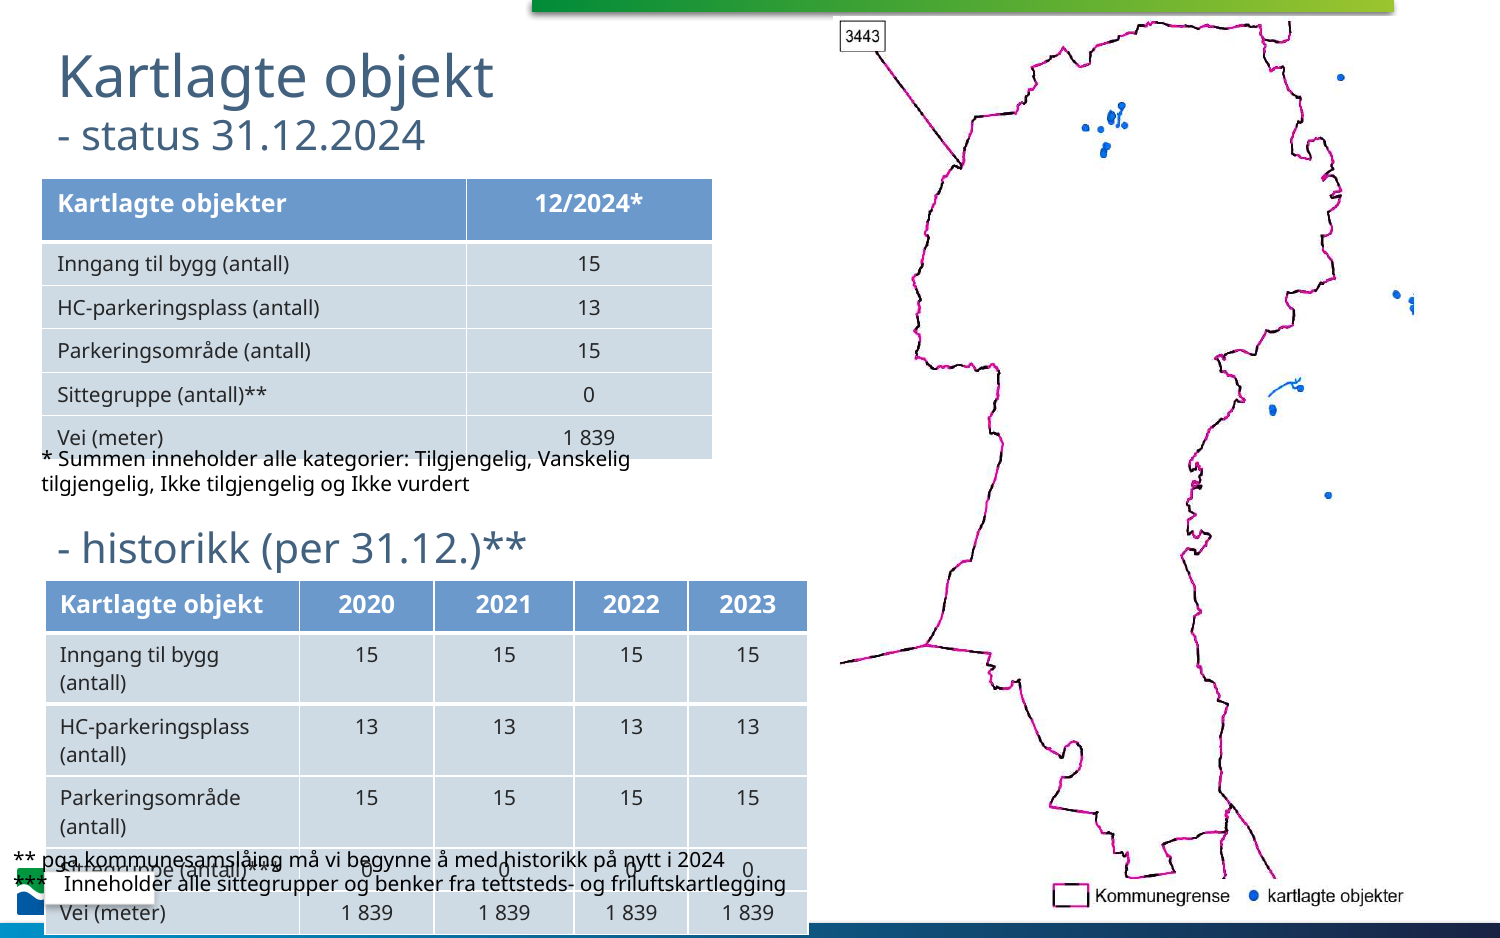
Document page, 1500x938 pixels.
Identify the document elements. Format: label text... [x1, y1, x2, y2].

table_cell Parkeringsområde (antall) [42, 329, 466, 372]
table_cell Inngang til bygg (antall) [42, 244, 466, 285]
table_header 2021 [435, 581, 573, 631]
table_cell 15 [300, 635, 433, 702]
table_cell 15 [575, 777, 687, 838]
table_cell 15 [467, 244, 712, 285]
table_cell 15 [689, 635, 807, 702]
table_header 12/2024* [467, 179, 712, 240]
table_cell 13 [435, 706, 573, 775]
table_cell 1 839 [435, 904, 573, 934]
table_cell 13 [575, 706, 687, 775]
table_cell 13 [689, 706, 807, 775]
table_cell 13 [300, 706, 433, 775]
table_header Kartlagte objekter [42, 179, 466, 240]
text_box * Summen inneholder alle kategorier: Tilgjengelig, Vanskelig tilgjengelig, Ikke tilgjengelig og Ikke vurdert [26, 438, 711, 504]
table_header 2020 [300, 581, 433, 631]
text_box - historikk (per 31.12.)** [42, 496, 828, 580]
table_cell 15 [467, 329, 712, 372]
text_box Kartlagte objekt - status 31.12.2024 [42, 24, 828, 167]
table_cell 15 [575, 635, 687, 702]
table_cell 1 839 [689, 892, 807, 934]
table_cell Parkeringsområde (antall) [46, 777, 299, 838]
text_box ** pga kommunesamslåing må vi begynne å med historikk på nytt i 2024 *** Inneholder alle sittegrupper og benker fra tettsteds- og friluftskartlegging [0, 838, 802, 904]
table_cell Sittegruppe (antall)** [42, 373, 466, 415]
table_header 2022 [575, 581, 687, 631]
table_header Kartlagte objekt [46, 581, 299, 631]
table_cell 1 839 [300, 904, 433, 934]
table_cell 15 [435, 635, 573, 702]
table_cell 1 839 [467, 416, 712, 459]
table_cell 13 [467, 286, 712, 328]
table_cell HC-parkeringsplass (antall) [42, 286, 466, 328]
table_cell Inngang til bygg (antall) [46, 635, 299, 702]
table_header 2023 [689, 581, 807, 631]
table_cell HC-parkeringsplass (antall) [46, 706, 299, 775]
table_cell Vei (meter) [46, 904, 299, 934]
table_cell 0 [467, 373, 712, 415]
table_cell 15 [435, 777, 573, 838]
picture [833, 16, 1419, 913]
table_cell Vei (meter) [42, 416, 466, 438]
table_cell 15 [300, 777, 433, 838]
table_cell 0 [802, 849, 807, 890]
table_cell 15 [689, 777, 807, 847]
table_cell 1 839 [575, 904, 687, 934]
